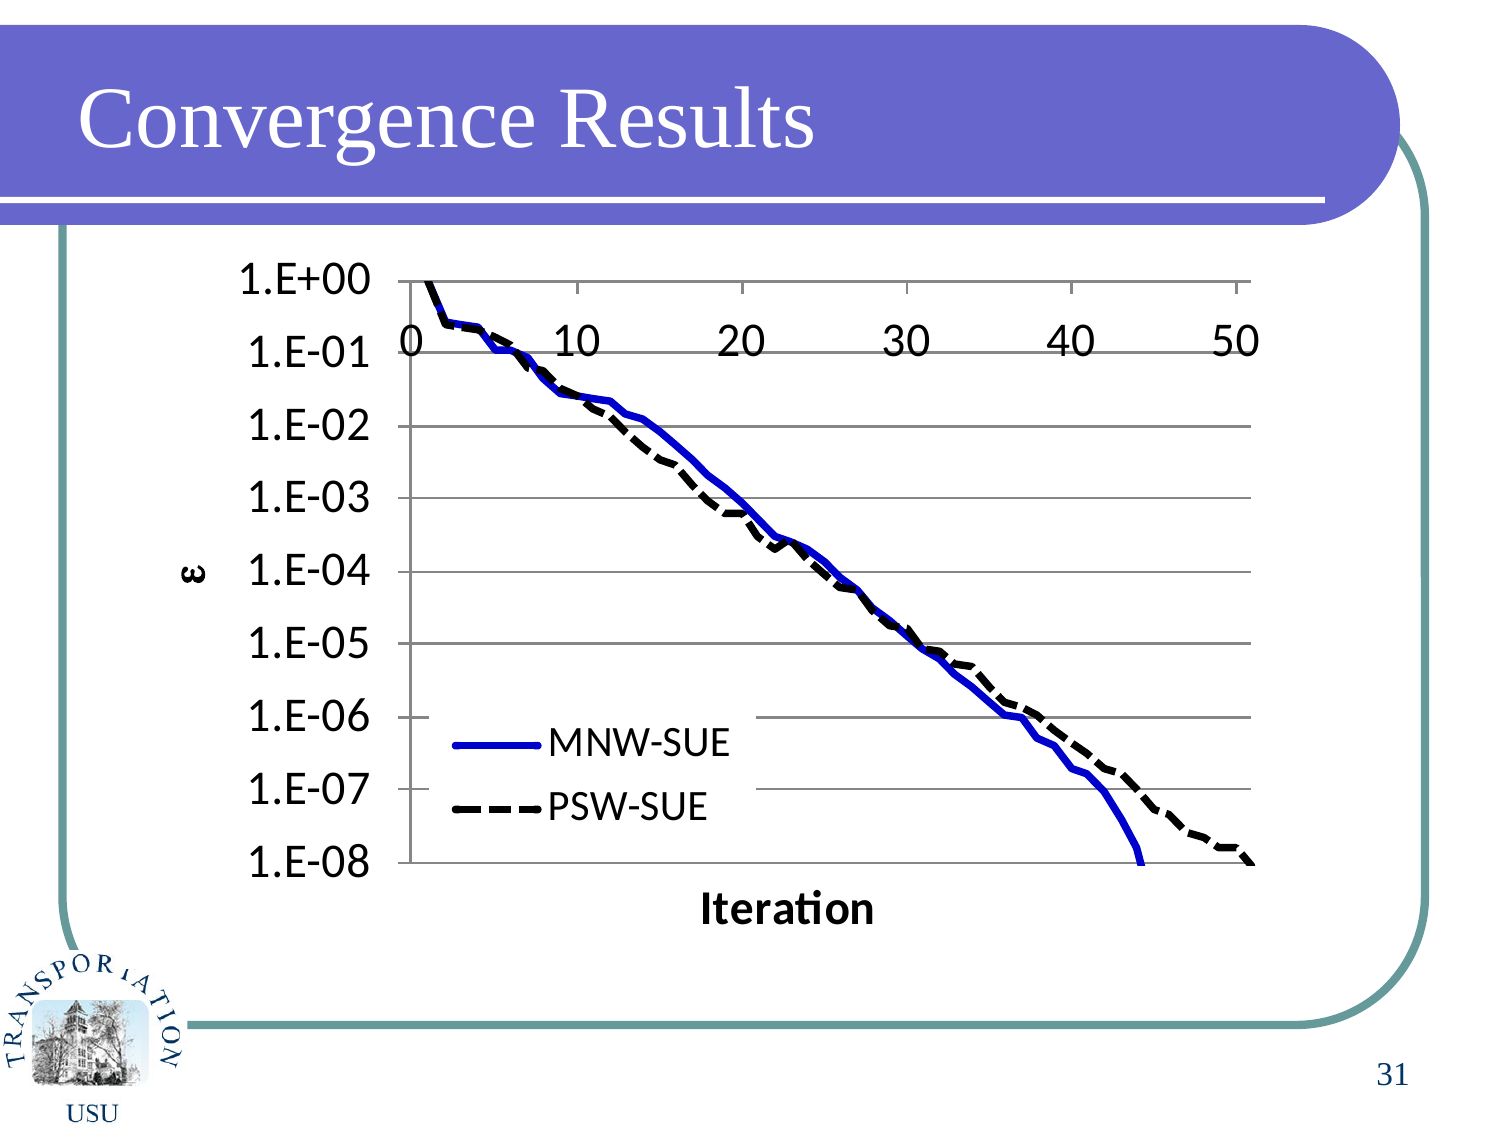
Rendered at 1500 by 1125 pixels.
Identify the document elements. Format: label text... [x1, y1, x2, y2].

title Convergence Results [62, 37, 1348, 188]
slide_number 31 [1174, 1024, 1426, 1101]
picture [0, 231, 1313, 1125]
